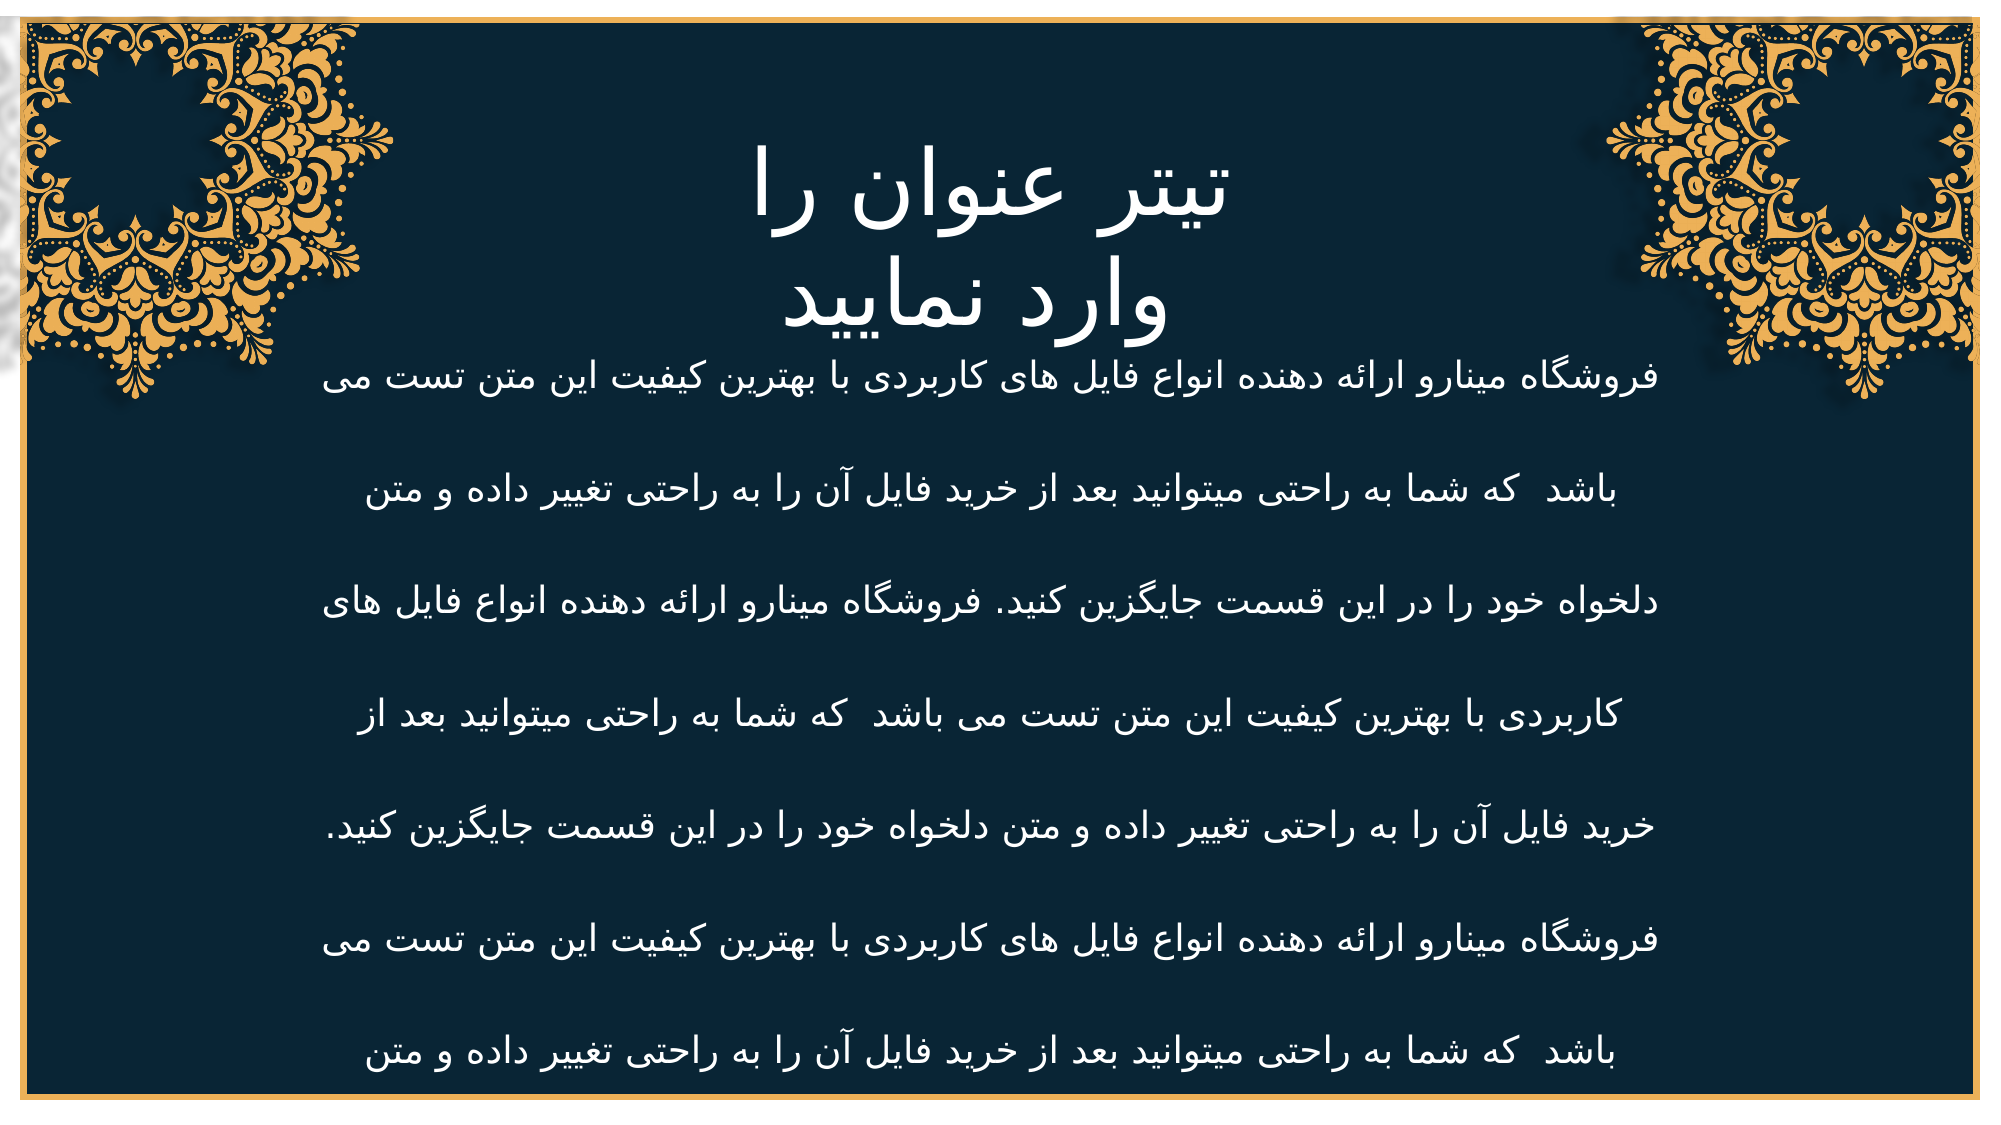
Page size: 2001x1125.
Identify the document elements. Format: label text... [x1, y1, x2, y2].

picture [1606, 24, 1980, 399]
text_box فروشگاه مینارو ارائه دهنده انواع فایل های کاربردی با بهترین کیفیت این متن تست می باشد که شما به راحتی میتوانید بعد از خرید فایل آن را به راحتی تغییر داده و متن دلخواه خود را در این قسمت جایگزین کنید. فروشگاه مینارو ارائه دهنده انواع فایل های کاربردی با بهترین کیفیت این متن تست می باشد که شما به راحتی میتوانید بعد از خرید فایل آن را به راحتی تغییر داده و متن دلخواه خود را در این قسمت جایگزین کنید. فروشگاه مینارو ارائه دهنده انواع فایل های کاربردی با بهترین کیفیت این متن تست می باشد که شما به راحتی میتوانید بعد از خرید فایل آن را به راحتی تغییر داده و متن دلخواه خود را در این قسمت جایگزین کنید. فروشگاه مینارو ارائه دهنده انواع فایل های کاربردی با بهترین کیفیت این متن تست می باشد که شما به راحتی میتوانید بعد از خرید فایل آن را به راحتی تغییر داده و متن دلخواه خود را در این قسمت جایگزین کنید. [306, 276, 1677, 1125]
picture [20, 24, 394, 399]
text_box تیتر عنوان را وارد نمایید [730, 116, 1252, 276]
